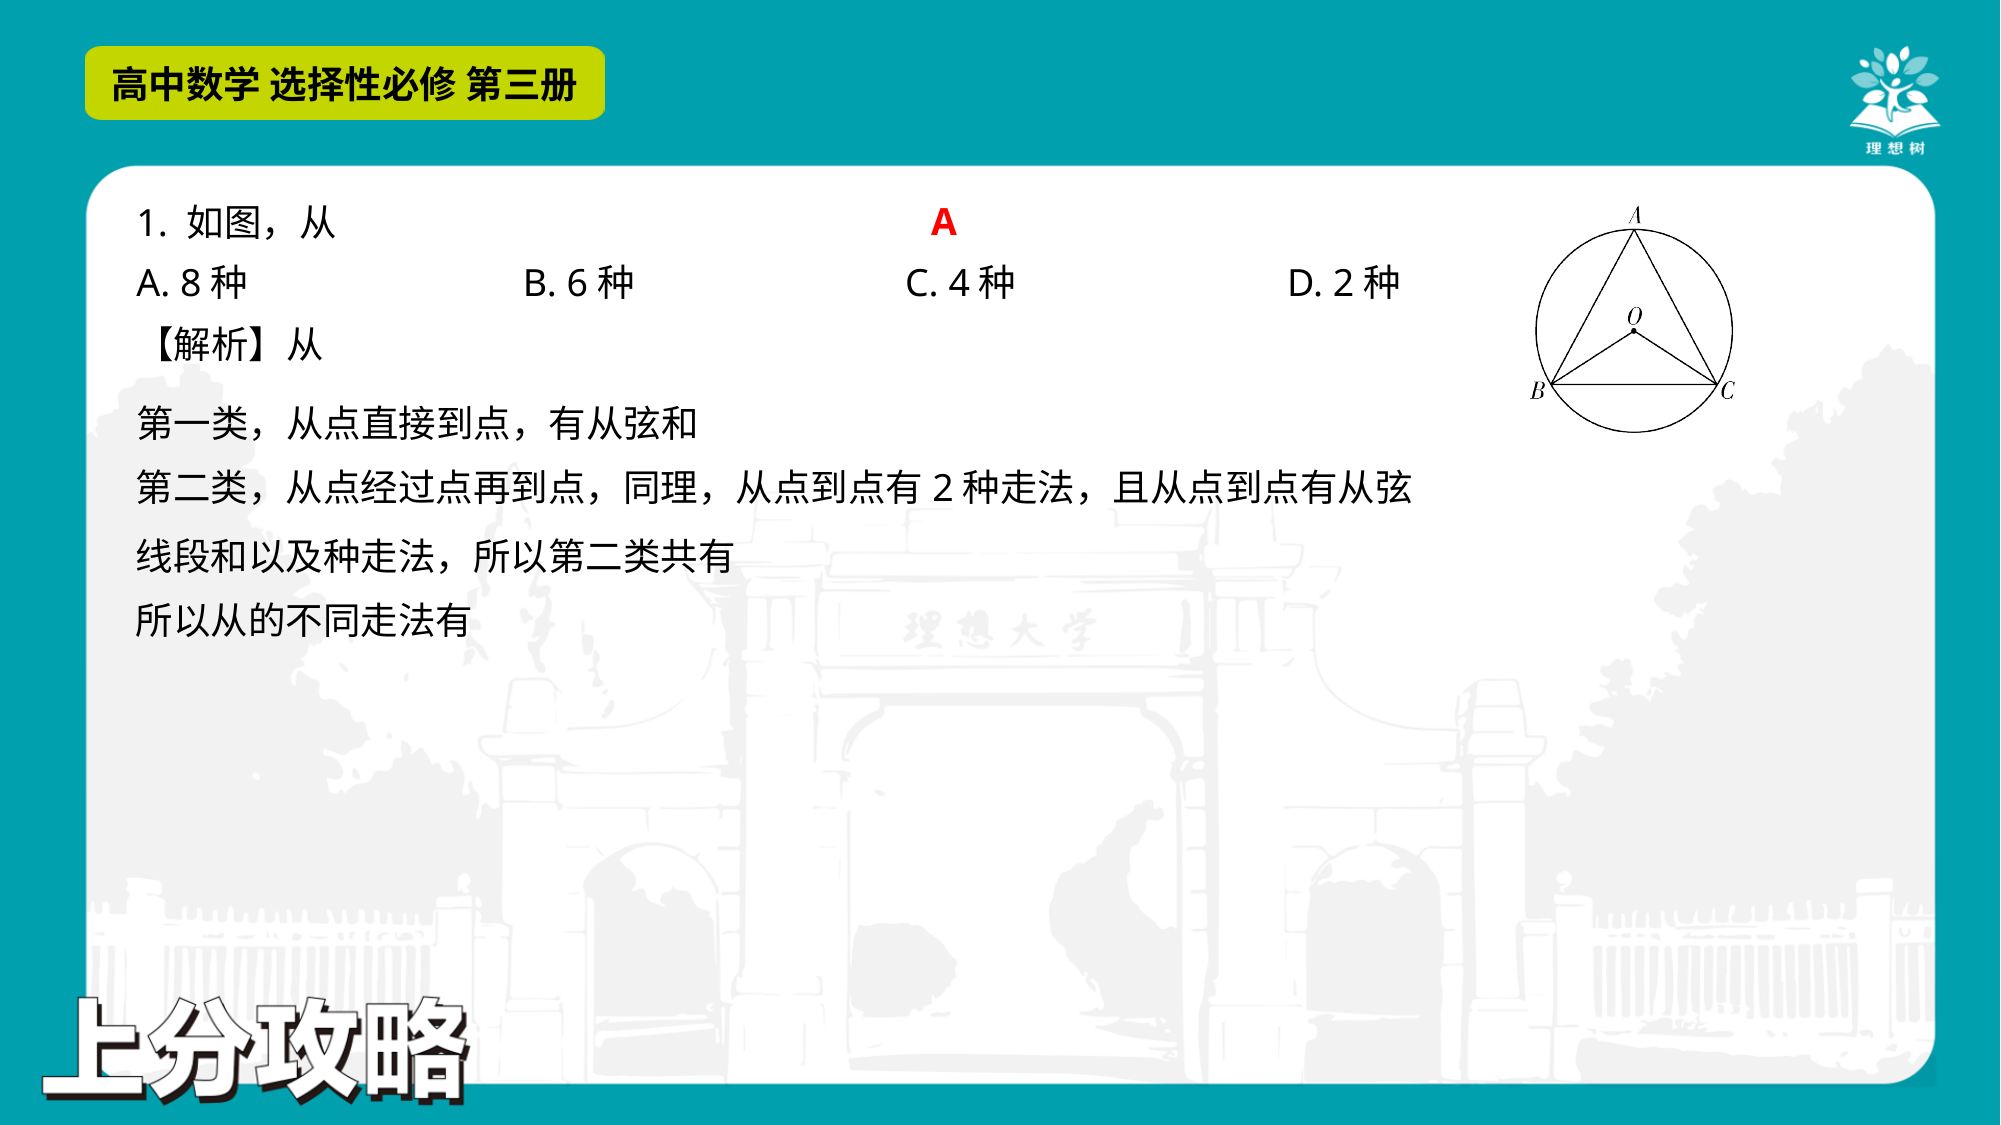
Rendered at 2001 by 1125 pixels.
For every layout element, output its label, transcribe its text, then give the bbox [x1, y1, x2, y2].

picture [0, 0, 2000, 1125]
text_box A [916, 176, 972, 237]
text_box A. 8种 B. 6种 C. 4种 D. 2种 [136, 237, 1530, 297]
